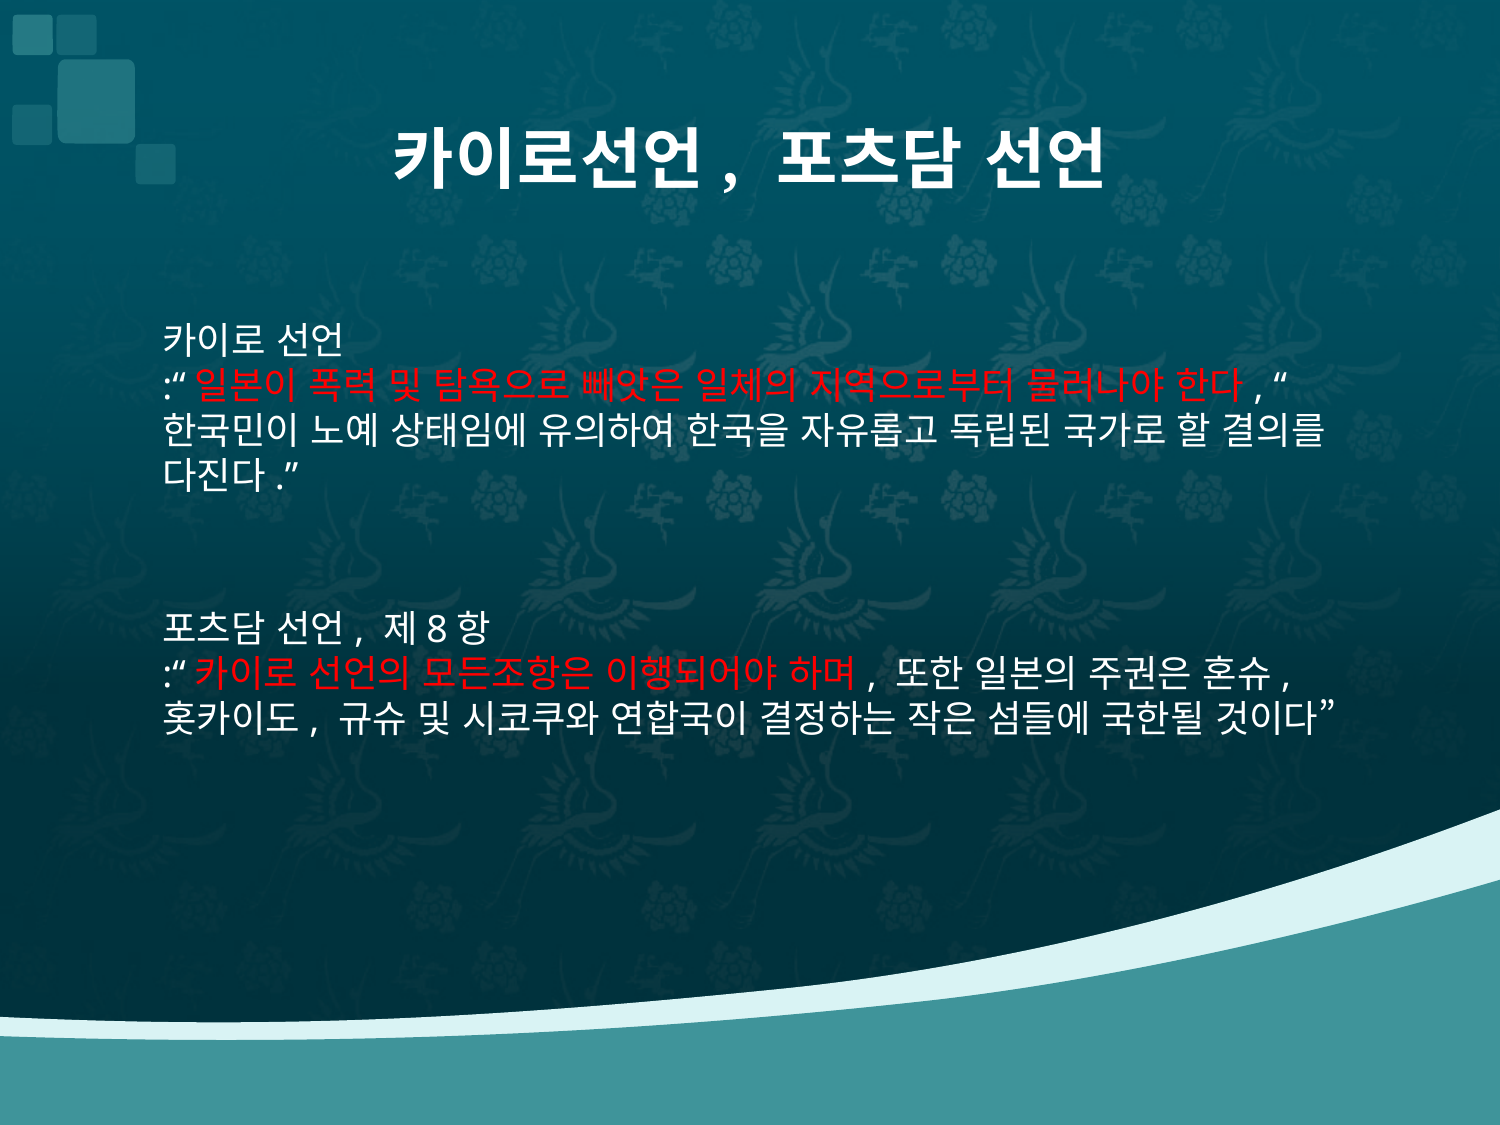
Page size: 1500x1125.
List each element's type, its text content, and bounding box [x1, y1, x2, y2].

title 카이로선언, 포츠담 선언 [113, 85, 1388, 228]
text_box 포츠담 선언, 제8항 :“카이로 선언의 모든조항은 이행되어야 하며, 또한 일본의 주권은 혼슈, 홋카이도, 규슈 및 시코쿠와 연합국이 결정하는 작은 섬들에 국한될 것이다” [147, 597, 1388, 838]
text_box 카이로 선언 :“일본이 폭력 및 탐욕으로 빼앗은 일체의 지역으로부터 물러나야 한다, “한국민이 노예 상태임에 유의하여 한국을 자유롭고 독립된 국가로 할 결의를 다진다.” [147, 310, 1388, 595]
